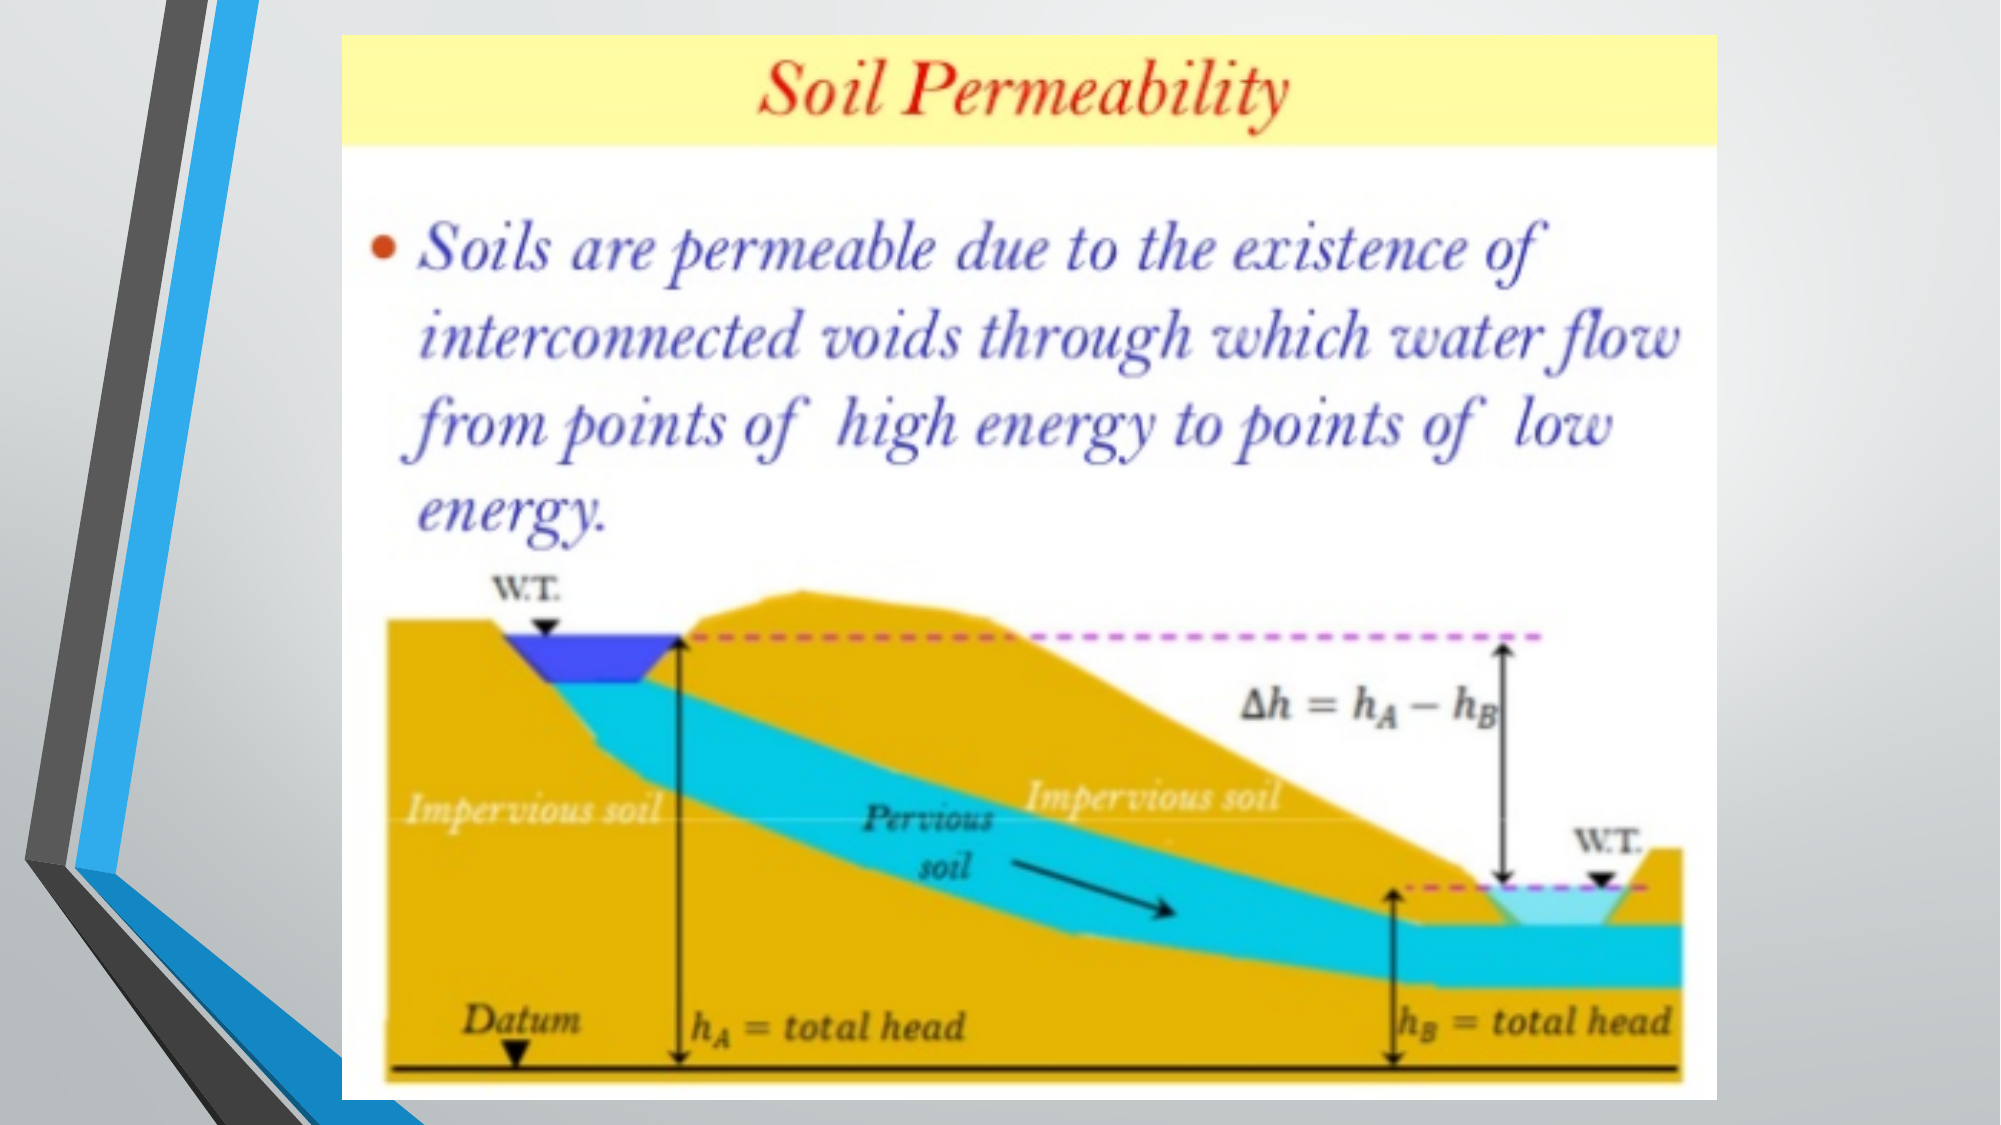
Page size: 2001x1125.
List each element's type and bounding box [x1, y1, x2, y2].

picture [342, 35, 1717, 1100]
